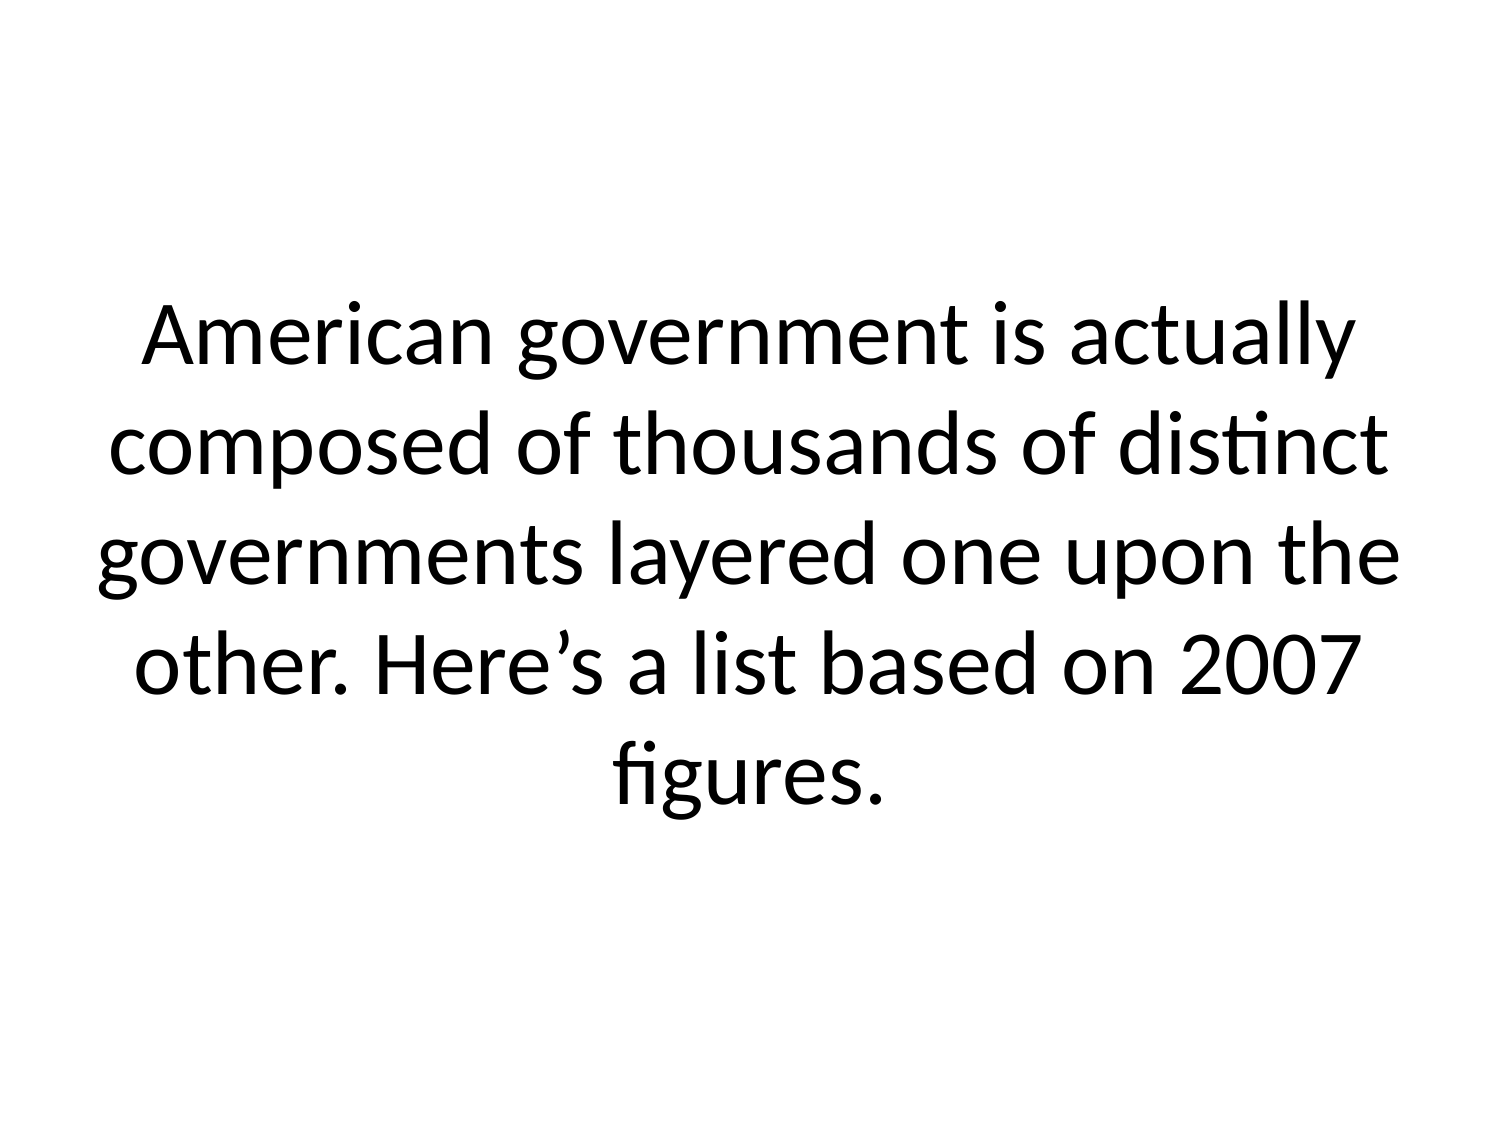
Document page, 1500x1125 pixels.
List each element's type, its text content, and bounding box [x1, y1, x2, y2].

title American government is actually composed of thousands of distinct governments layered one upon the other. Here’s a list based on 2007 figures. [74, 44, 1426, 1051]
